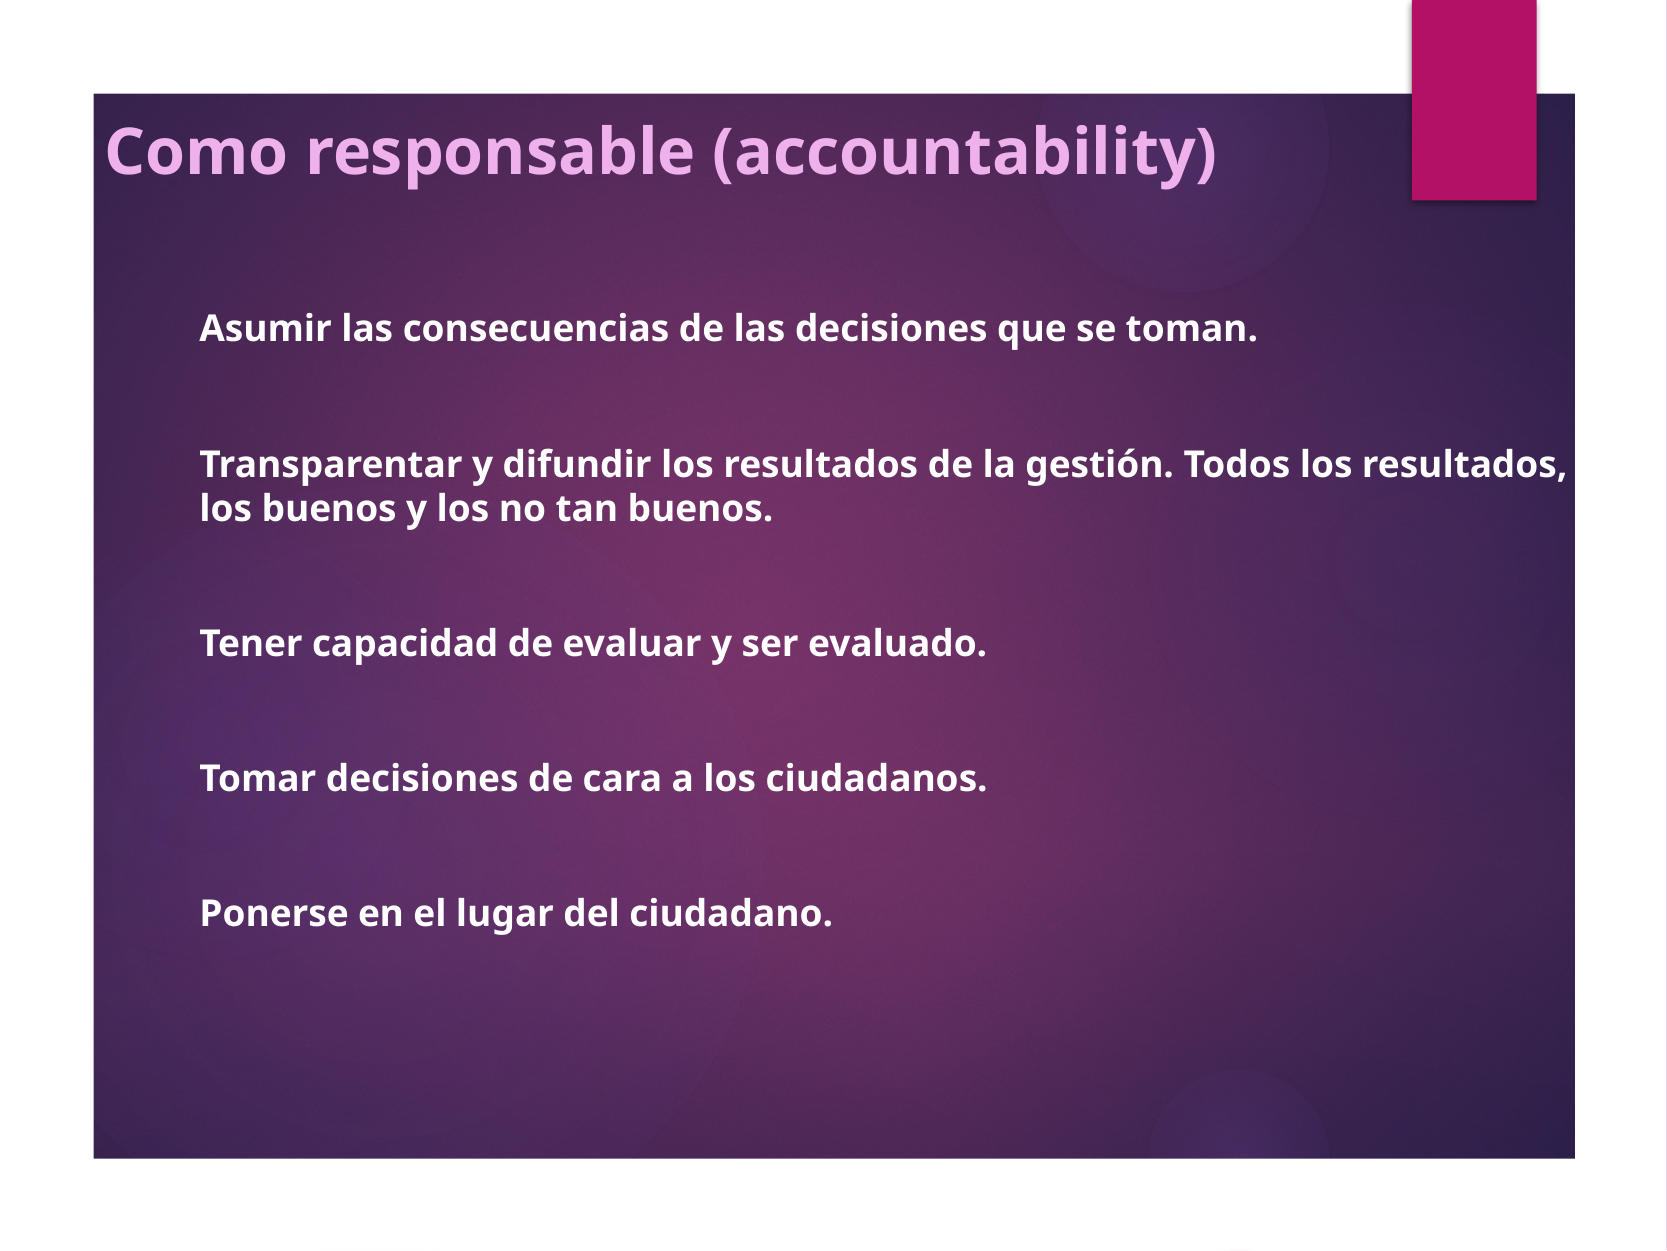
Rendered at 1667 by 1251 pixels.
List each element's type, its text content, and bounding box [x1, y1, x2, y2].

subtitle Asumir las consecuencias de las decisiones que se toman. Transparentar y difundir los resultados de la gestión. Todos los resultados, los buenos y los no tan buenos. Tener capacidad de evaluar y ser evaluado. Tomar decisiones de cara a los ciudadanos. Ponerse en el lugar del ciudadano. [100, 235, 1613, 1169]
title Como responsable (accountability) [0, 61, 1395, 236]
